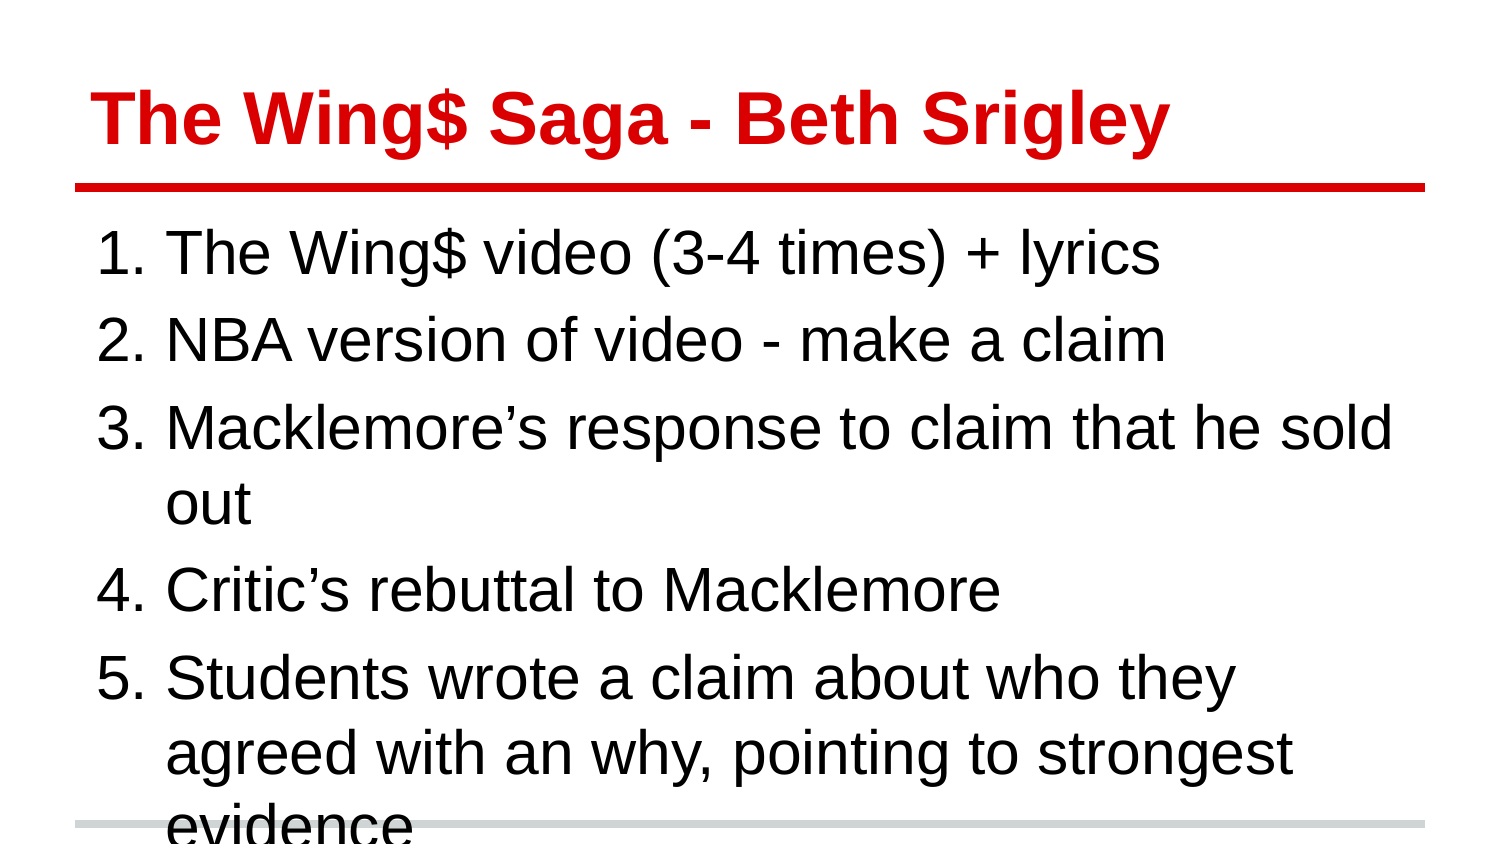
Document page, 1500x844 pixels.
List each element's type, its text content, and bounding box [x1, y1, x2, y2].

title The Wing$ Saga - Beth Srigley [75, 33, 1425, 175]
list The Wing$ video (3-4 times) + lyrics NBA version of video - make a claim Macklemore’s response to claim that he sold out Critic’s rebuttal to Macklemore Students wrote a claim about who they agreed with an why, pointing to strongest evidence [75, 196, 1425, 808]
